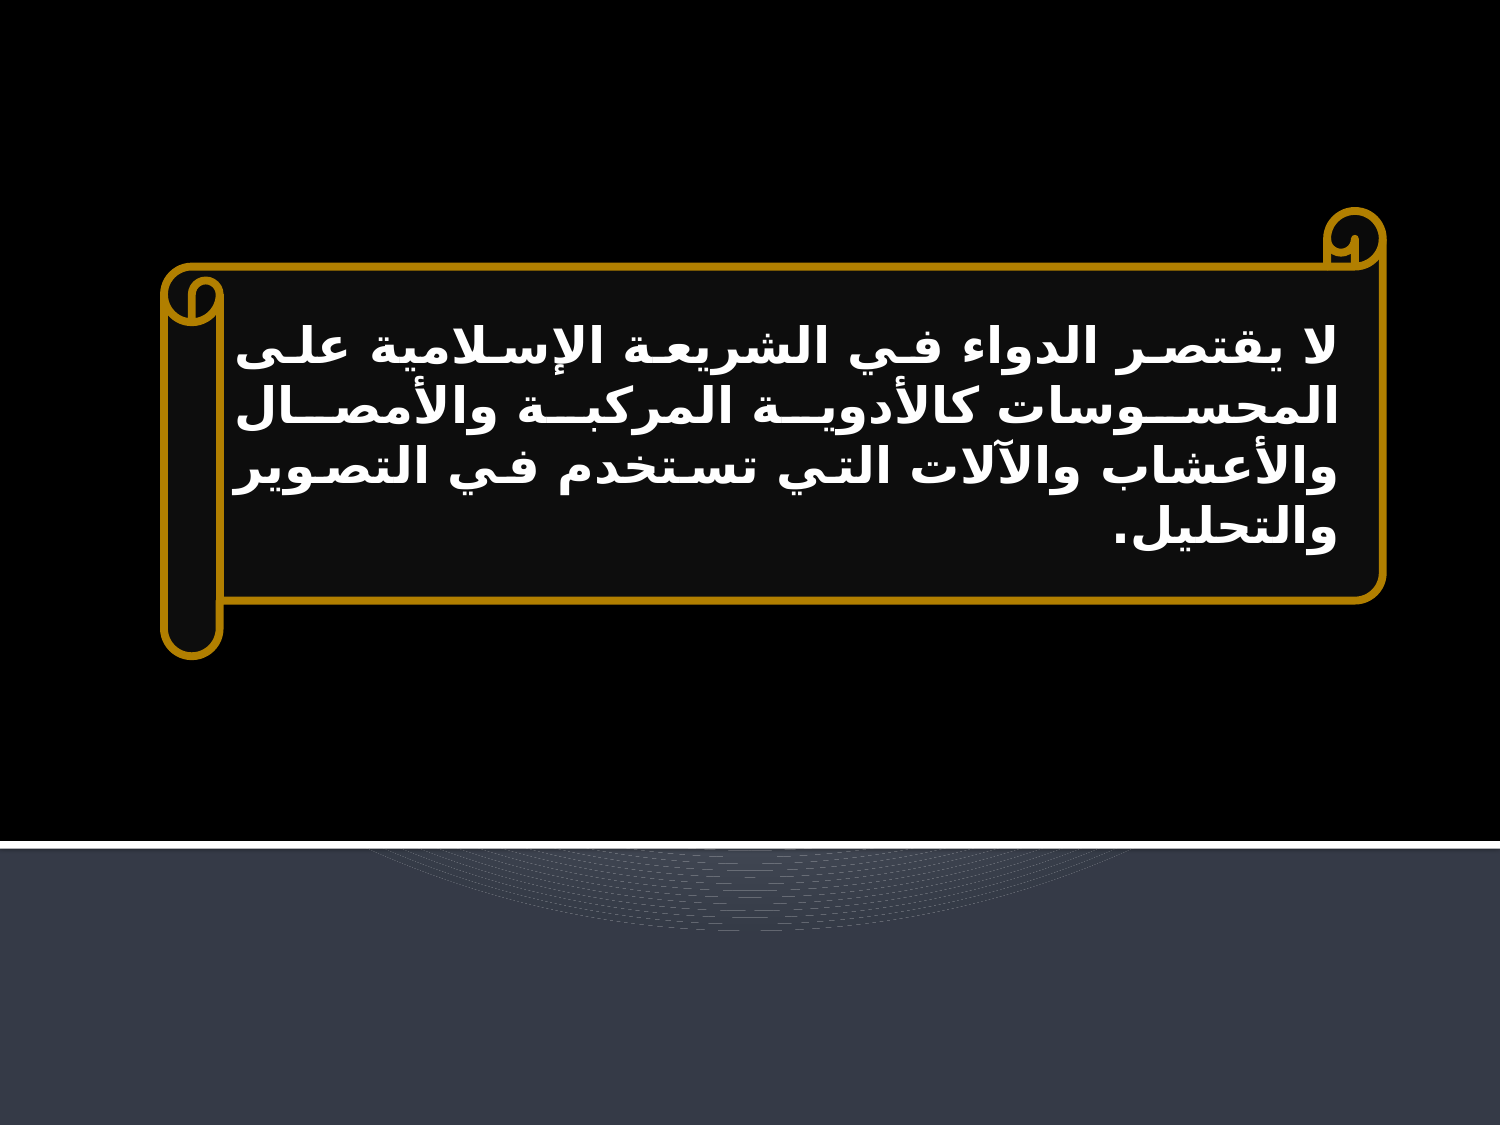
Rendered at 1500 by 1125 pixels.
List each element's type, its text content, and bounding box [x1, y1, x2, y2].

text_box لا يقتصر الدواء في الشريعة الإسلامية على المحسوسات كالأدوية المركبة والأمصال والأعشاب والآلات التي تستخدم في التصوير والتحليل. [160, 207, 1387, 661]
